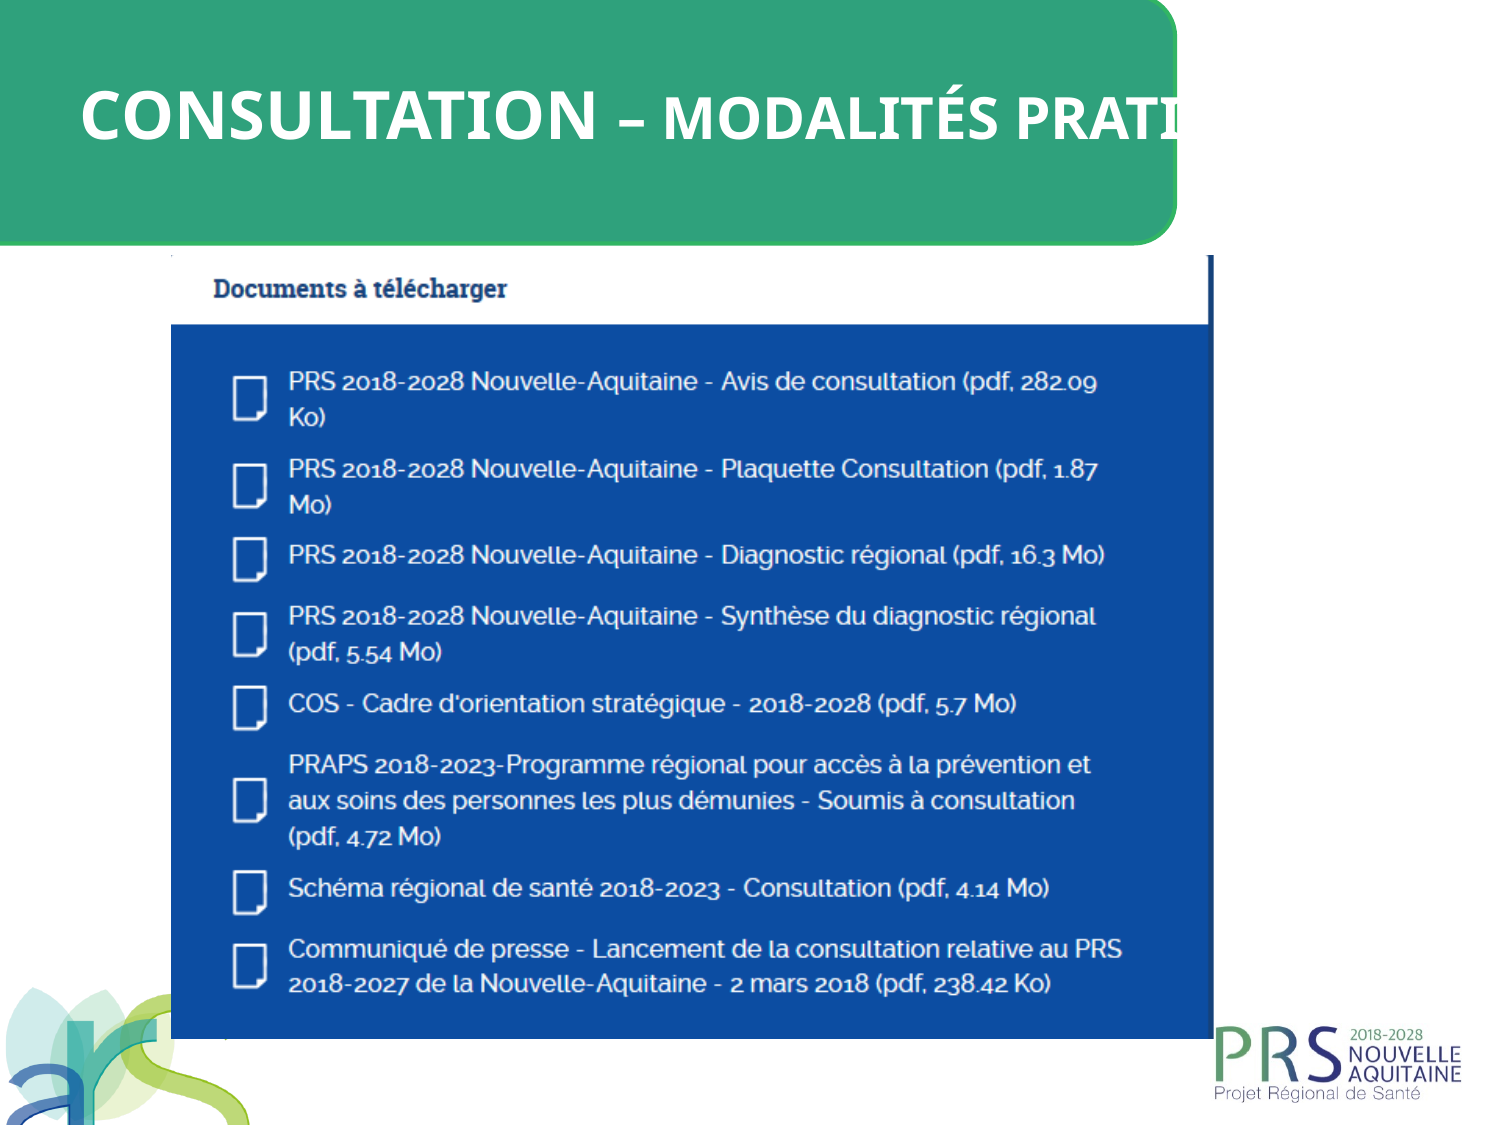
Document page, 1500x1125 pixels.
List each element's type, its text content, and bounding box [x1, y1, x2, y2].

picture [5, 255, 1466, 1125]
text_box Consultation – Modalités pratiques [64, 19, 1415, 207]
text_box [0, 0, 1177, 246]
